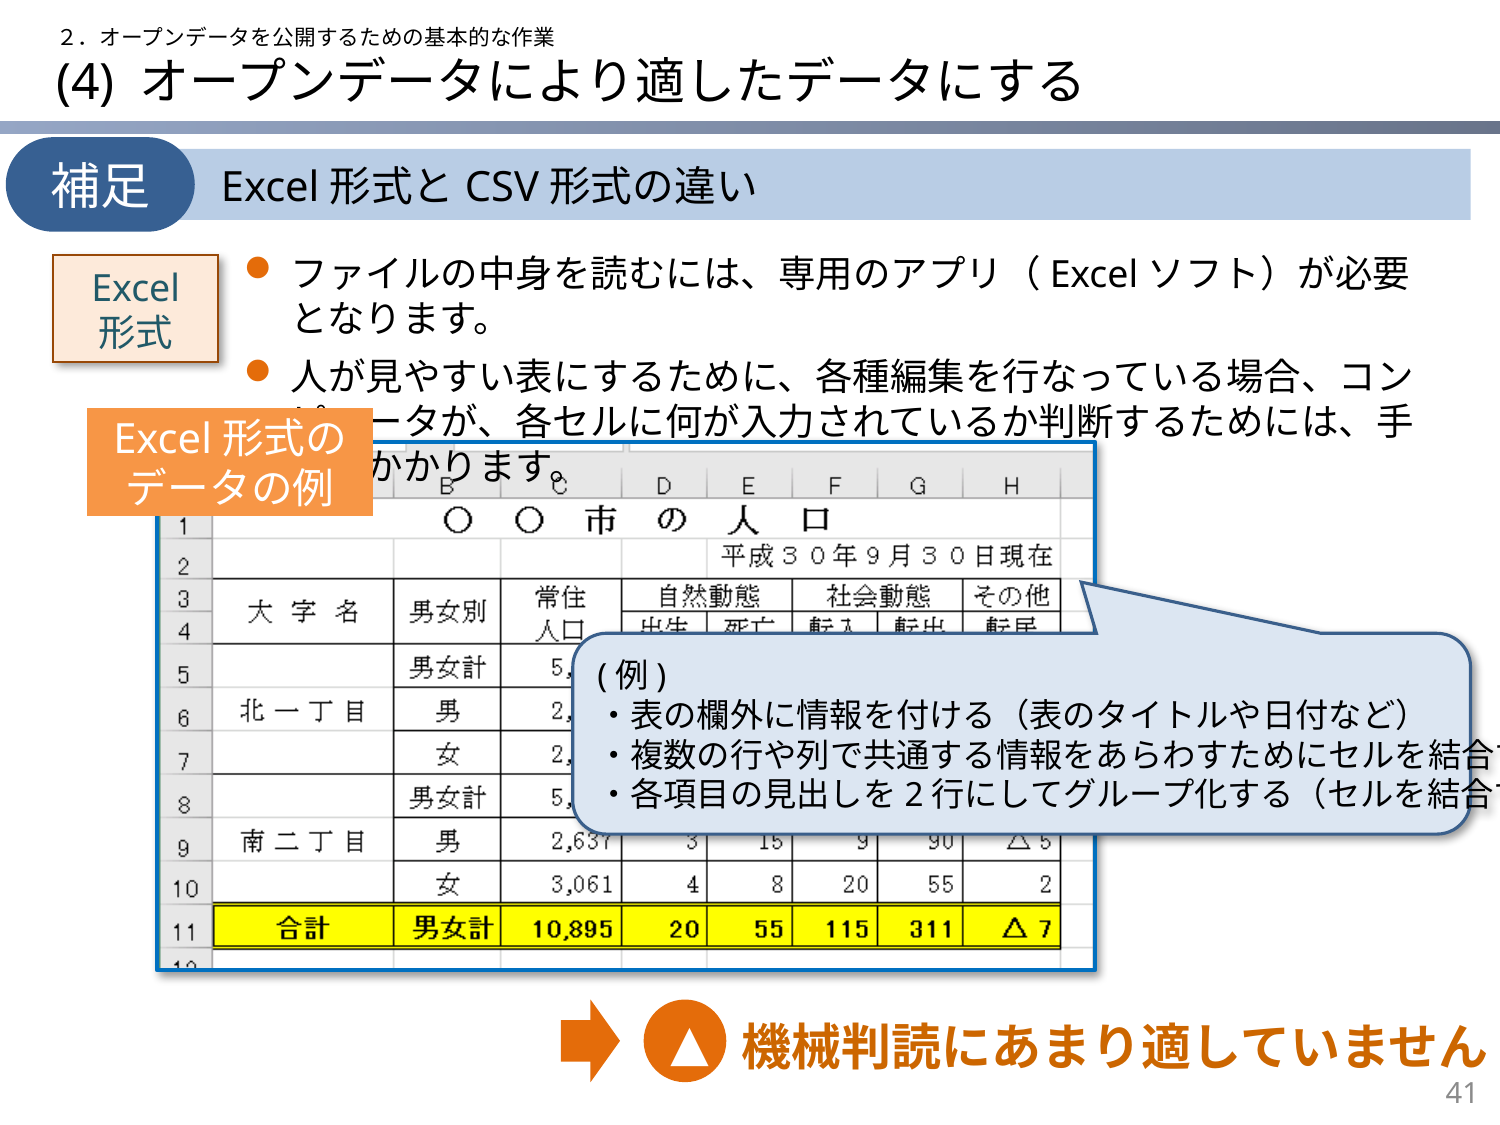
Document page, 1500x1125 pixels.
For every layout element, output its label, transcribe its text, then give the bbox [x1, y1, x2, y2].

text_box ファイルの中身を読むには、専用のアプリ（Excelソフト）が必要となります。 人が見やすい表にするために、各種編集を行なっている場合、コンピュータが、各セルに何が入力されているか判断するためには、手間がかかります。 [229, 242, 1460, 410]
text_box Excel形式の データの例 [87, 408, 373, 516]
text_box 補足 [4, 136, 196, 233]
text_box [559, 996, 622, 1086]
text_box (例) ・表の欄外に情報を付ける（表のタイトルや日付など） ・複数の行や列で共通する情報をあらわすためにセルを結合する ・各項目の見出しを2行にしてグループ化する（セルを結合する） [1093, 583, 1472, 836]
text_box 機械判読にあまり適していません [725, 1003, 1271, 1088]
text_box Excel形式とCSV形式の違い [181, 148, 1472, 221]
picture [159, 444, 1093, 968]
text_box ▲ [642, 998, 728, 1084]
slide_number 40 [1411, 1070, 1495, 1118]
text_box ２．オープンデータを公開するための基本的な作業 [41, 19, 1471, 58]
text_box Excel 形式 [52, 254, 219, 363]
title (4) オープンデータにより適したデータにする [41, 58, 1459, 119]
